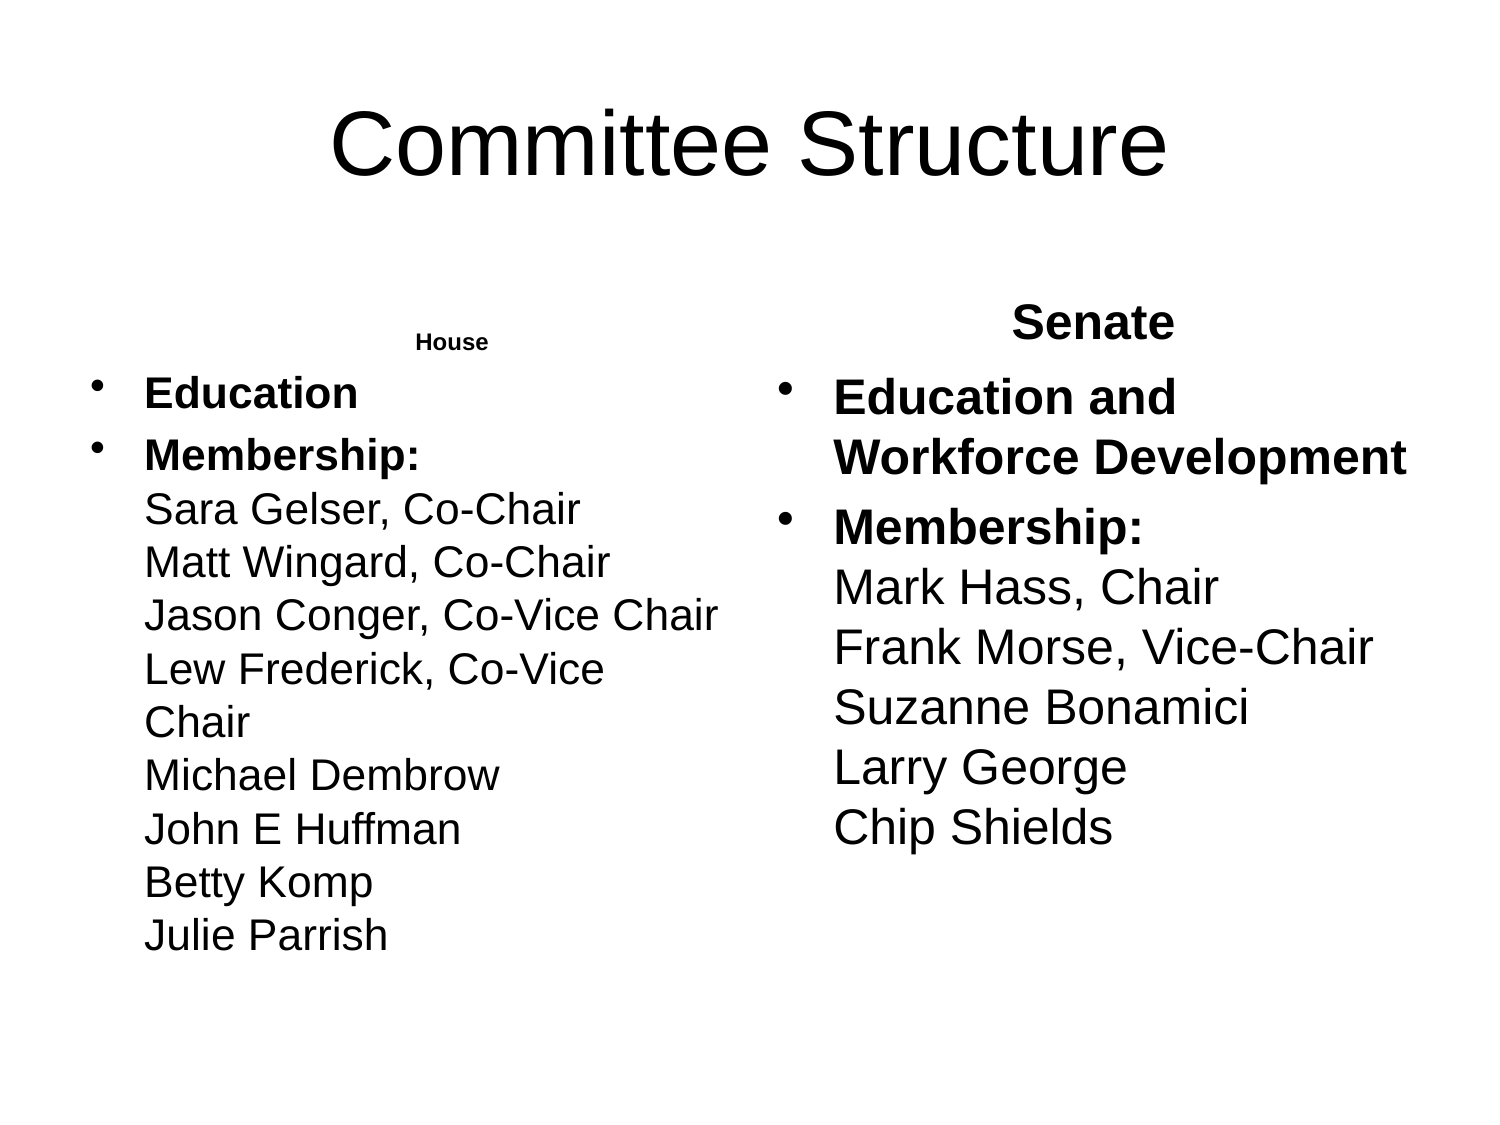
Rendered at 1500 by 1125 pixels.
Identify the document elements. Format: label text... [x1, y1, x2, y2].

title Committee Structure [74, 44, 1426, 233]
list Senate [761, 251, 1426, 356]
list House [74, 251, 738, 356]
list Education and Workforce Development Membership: Mark Hass, Chair Frank Morse, Vice-Chair Suzanne Bonamici Larry George Chip Shields [761, 356, 1426, 1006]
list Education Membership: Sara Gelser, Co-Chair Matt Wingard, Co-Chair Jason Conger, Co-Vice Chair Lew Frederick, Co-Vice Chair Michael Dembrow John E Huffman Betty Komp Julie Parrish [74, 356, 738, 1006]
